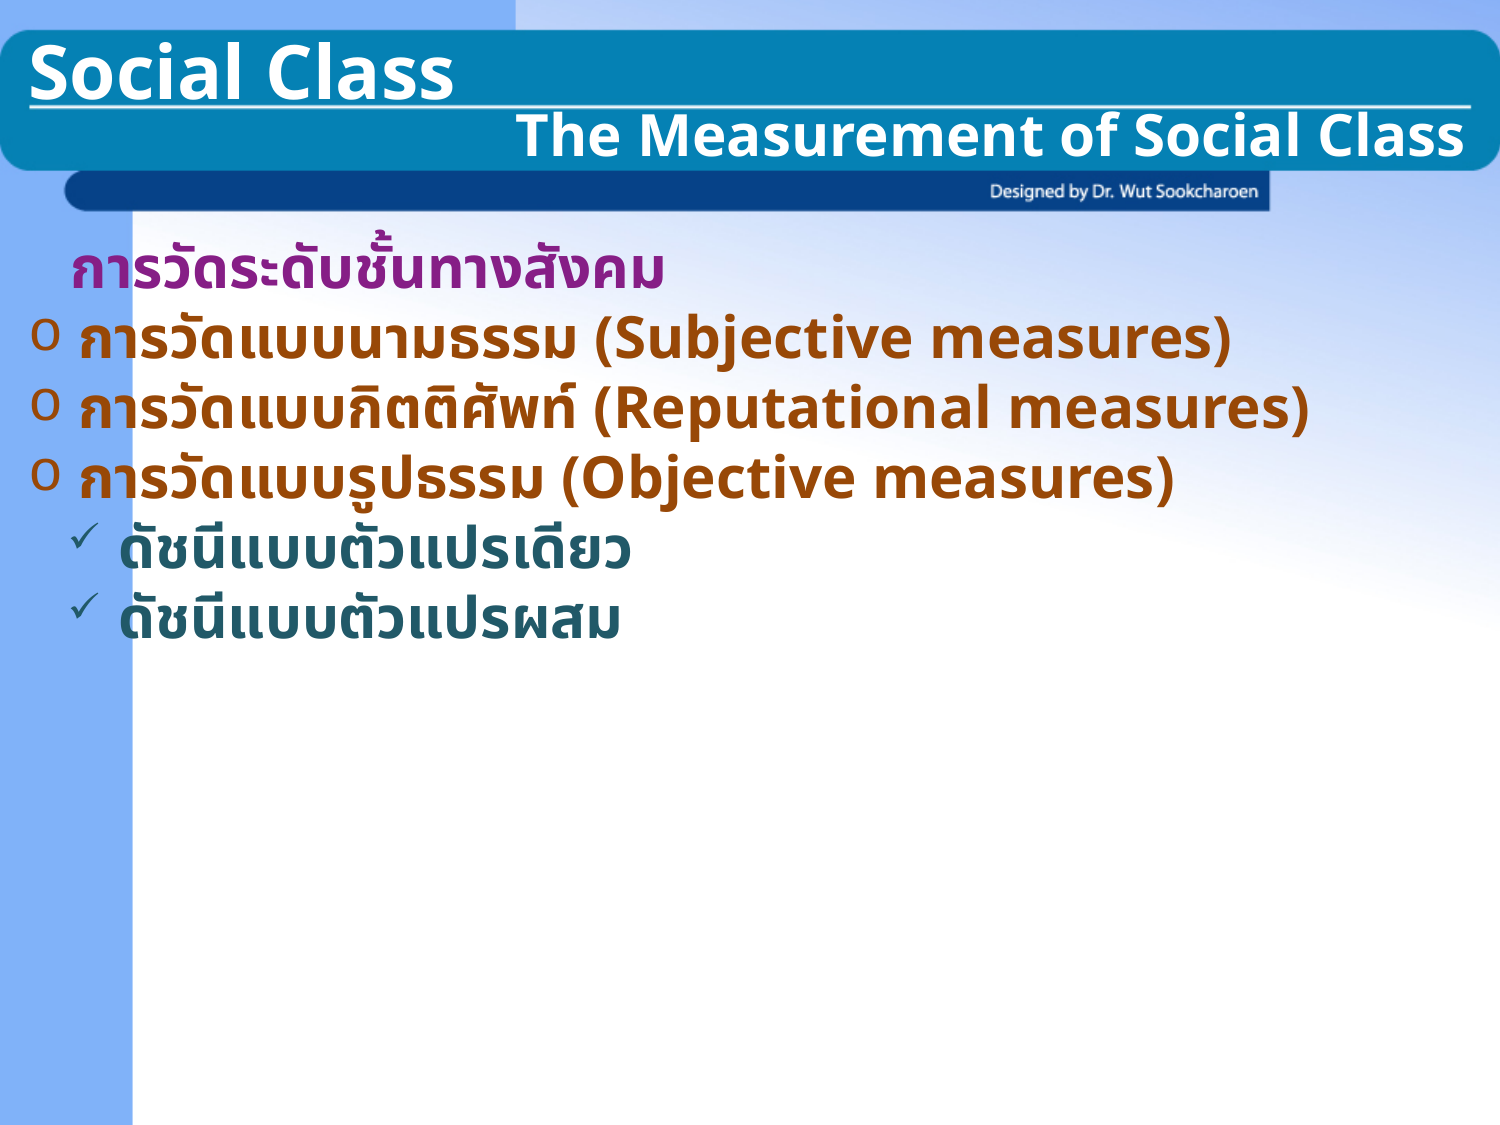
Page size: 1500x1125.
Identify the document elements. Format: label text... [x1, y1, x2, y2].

picture [0, 146, 1500, 1125]
text_box การวัดแบบนามธรรม (Subjective measures) การวัดแบบกิตติศัพท์ (Reputational measures) การวัดแบบรูปธรรม (Objective measures) ดัชนีแบบตัวแปรเดียว ดัชนีแบบตัวแปรผสม [13, 292, 1326, 728]
picture [0, 0, 1500, 54]
text_box The Measurement of Social Class [37, 108, 1481, 172]
text_box การวัดระดับชั้นทางสังคม [56, 222, 682, 292]
text_box Social Class [13, 32, 1475, 107]
